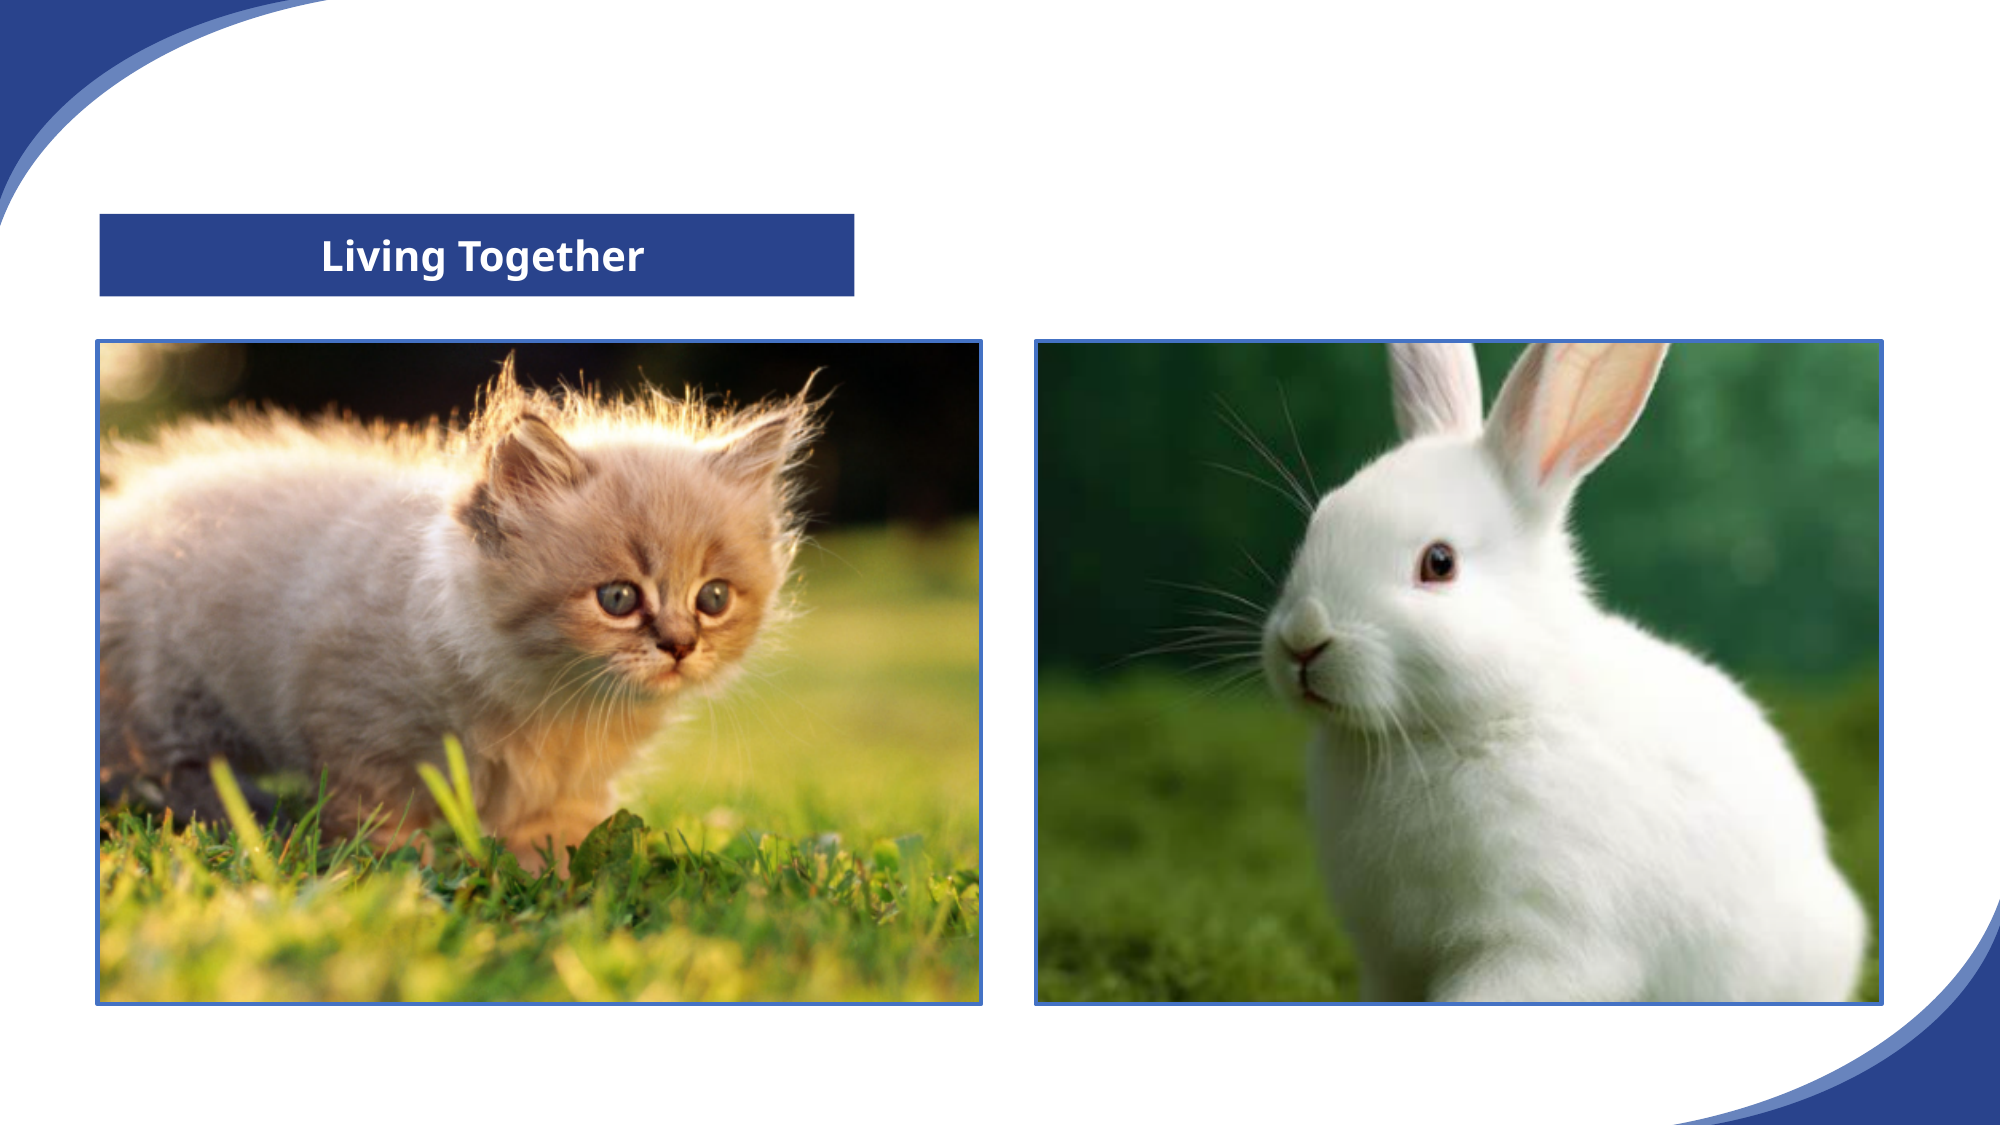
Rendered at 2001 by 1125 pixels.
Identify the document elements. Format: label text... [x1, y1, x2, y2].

title Living Together [99, 213, 855, 297]
picture [1037, 343, 1880, 1003]
picture [99, 343, 980, 1003]
